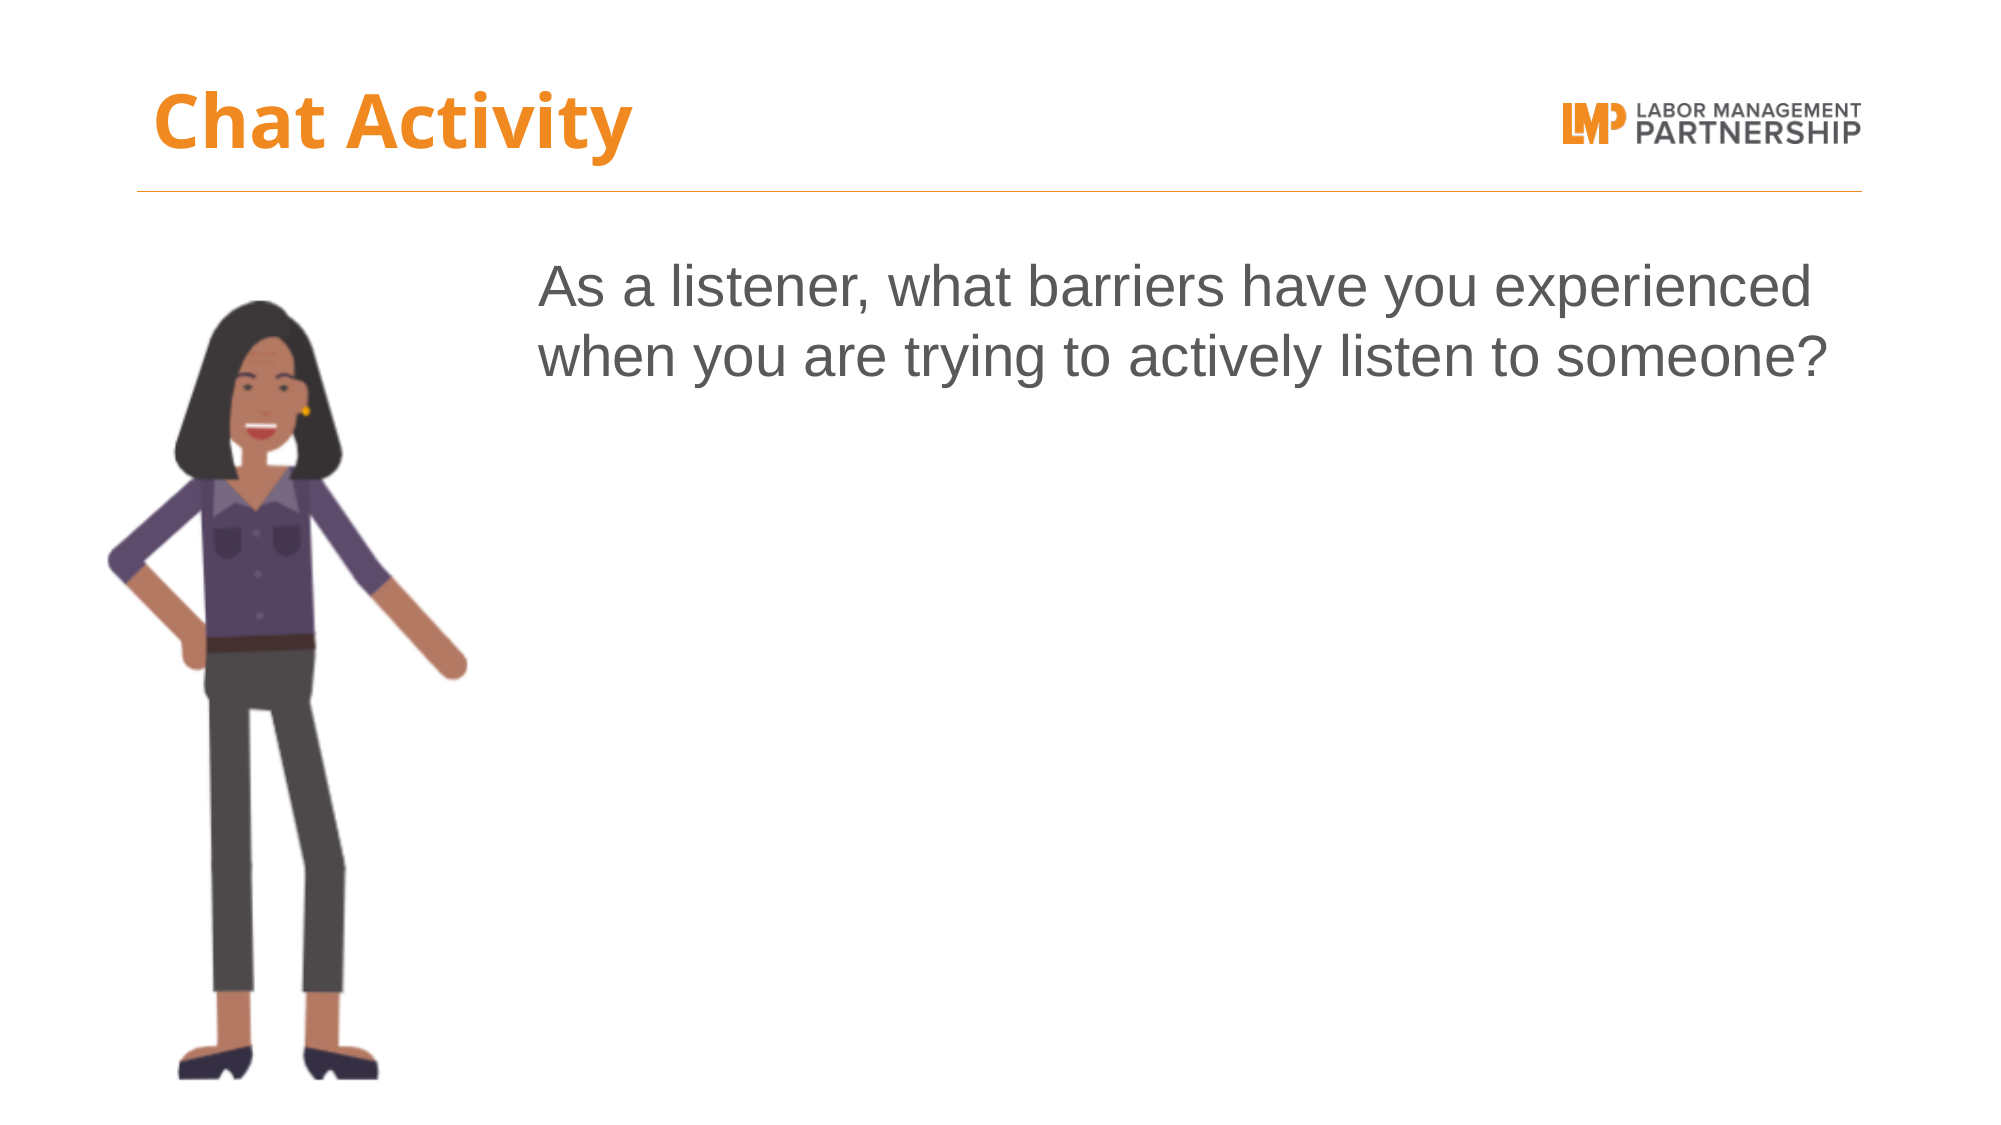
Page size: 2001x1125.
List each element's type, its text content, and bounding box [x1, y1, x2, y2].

list As a listener, what barriers have you experienced when you are trying to actively listen to someone? [523, 240, 1863, 1014]
title Chat Activity [137, 59, 1529, 188]
picture [1562, 103, 1863, 144]
picture [78, 275, 481, 1099]
